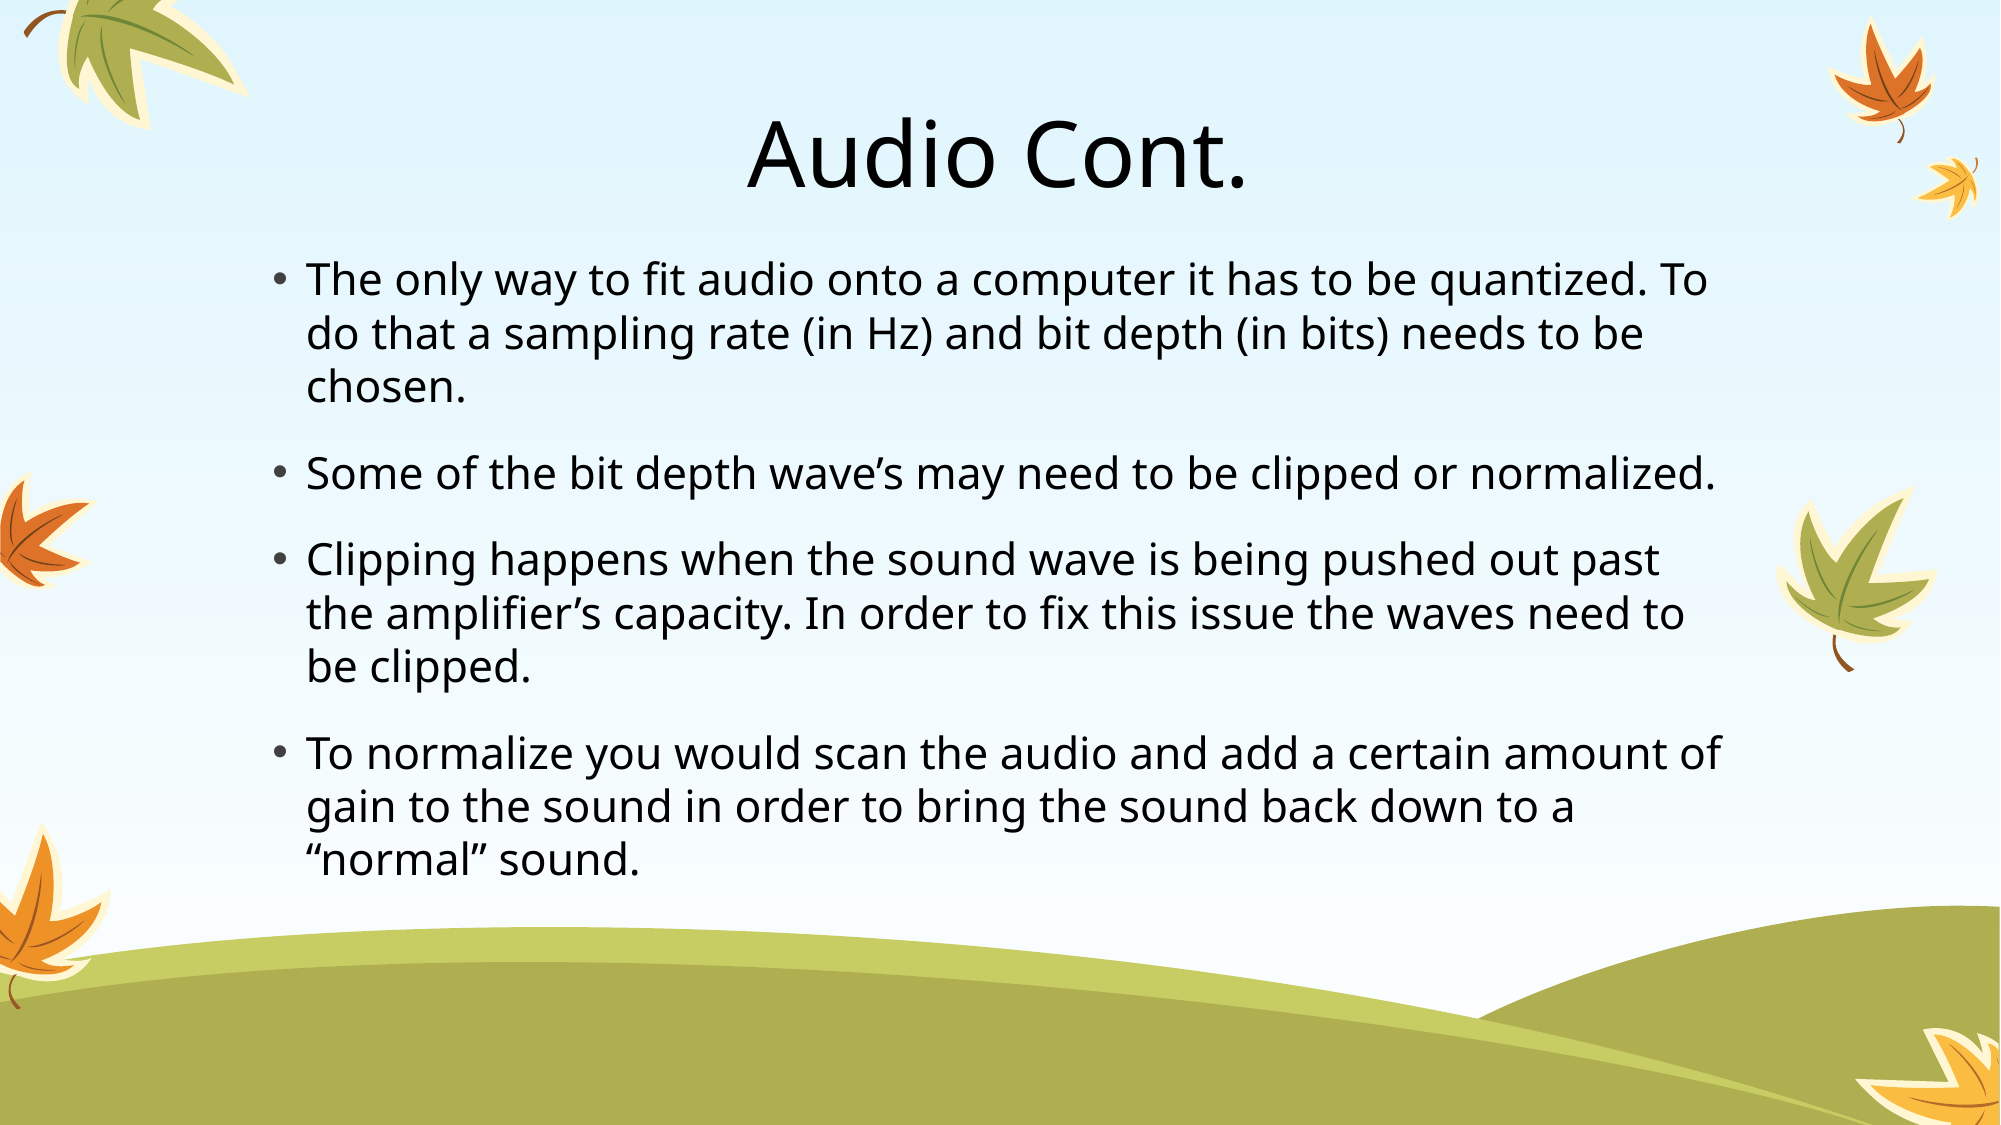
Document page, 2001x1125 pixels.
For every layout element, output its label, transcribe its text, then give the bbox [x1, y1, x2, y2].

list The only way to fit audio onto a computer it has to be quantized. To do that a sampling rate (in Hz) and bit depth (in bits) needs to be chosen. Some of the bit depth wave’s may need to be clipped or normalized. Clipping happens when the sound wave is being pushed out past the amplifier’s capacity. In order to fix this issue the waves need to be clipped. To normalize you would scan the audio and add a certain amount of gain to the sound in order to bring the sound back down to a “normal” sound. [250, 243, 1750, 925]
title Audio Cont. [249, 12, 1749, 216]
